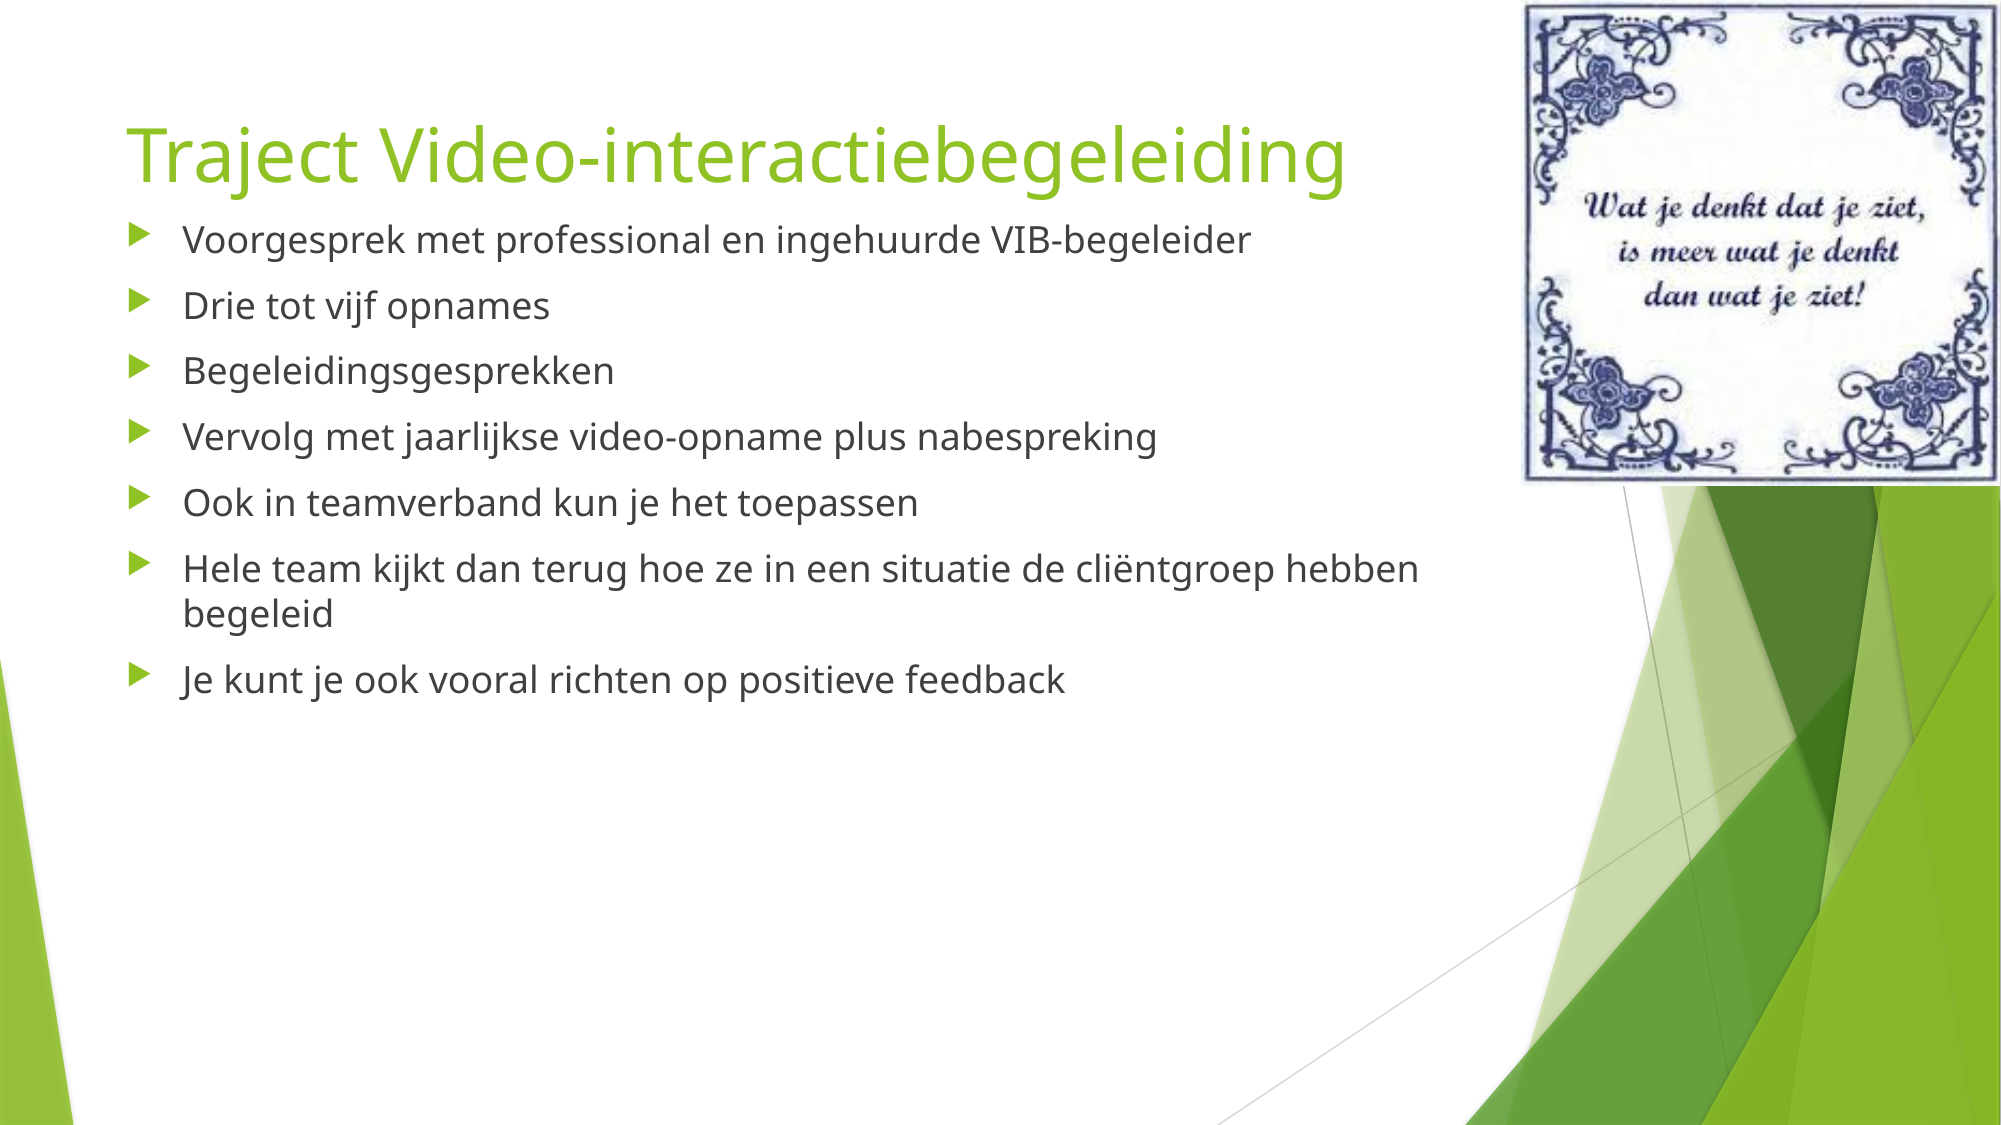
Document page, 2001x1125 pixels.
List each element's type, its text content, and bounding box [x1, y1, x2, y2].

title Traject Video-interactiebegeleiding [111, 99, 1515, 208]
list Voorgesprek met professional en ingehuurde VIB-begeleider Drie tot vijf opnames Begeleidingsgesprekken Vervolg met jaarlijkse video-opname plus nabespreking Ook in teamverband kun je het toepassen Hele team kijkt dan terug hoe ze in een situatie de cliëntgroep hebben begeleid Je kunt je ook vooral richten op positieve feedback [111, 208, 1522, 845]
picture [1520, 0, 2000, 486]
